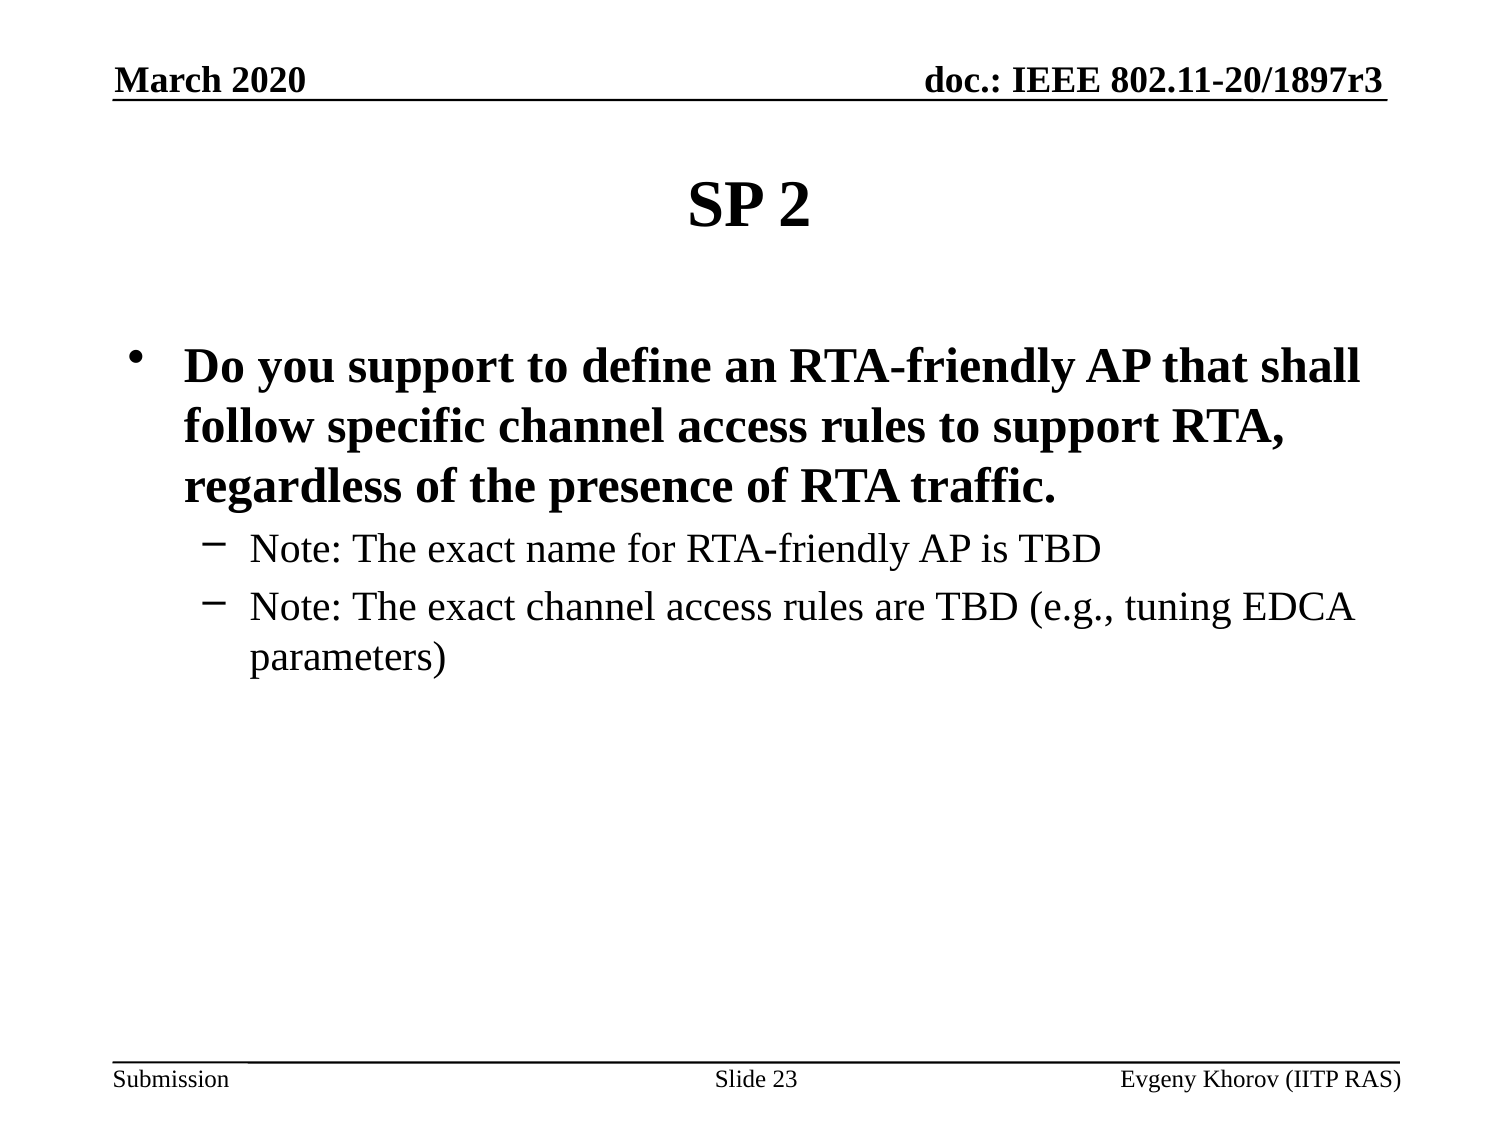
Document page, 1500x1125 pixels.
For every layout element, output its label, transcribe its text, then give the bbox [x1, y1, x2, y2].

list Do you support to define an RTA-friendly AP that shall follow specific channel access rules to support RTA, regardless of the presence of RTA traffic. Note: The exact name for RTA-friendly AP is TBD Note: The exact channel access rules are TBD (e.g., tuning EDCA parameters) [112, 324, 1388, 1001]
title SP 2 [112, 112, 1388, 288]
footer Evgeny Khorov (IITP RAS) [949, 1061, 1402, 1093]
slide_number Slide 23 [712, 1061, 800, 1093]
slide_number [114, 54, 309, 101]
